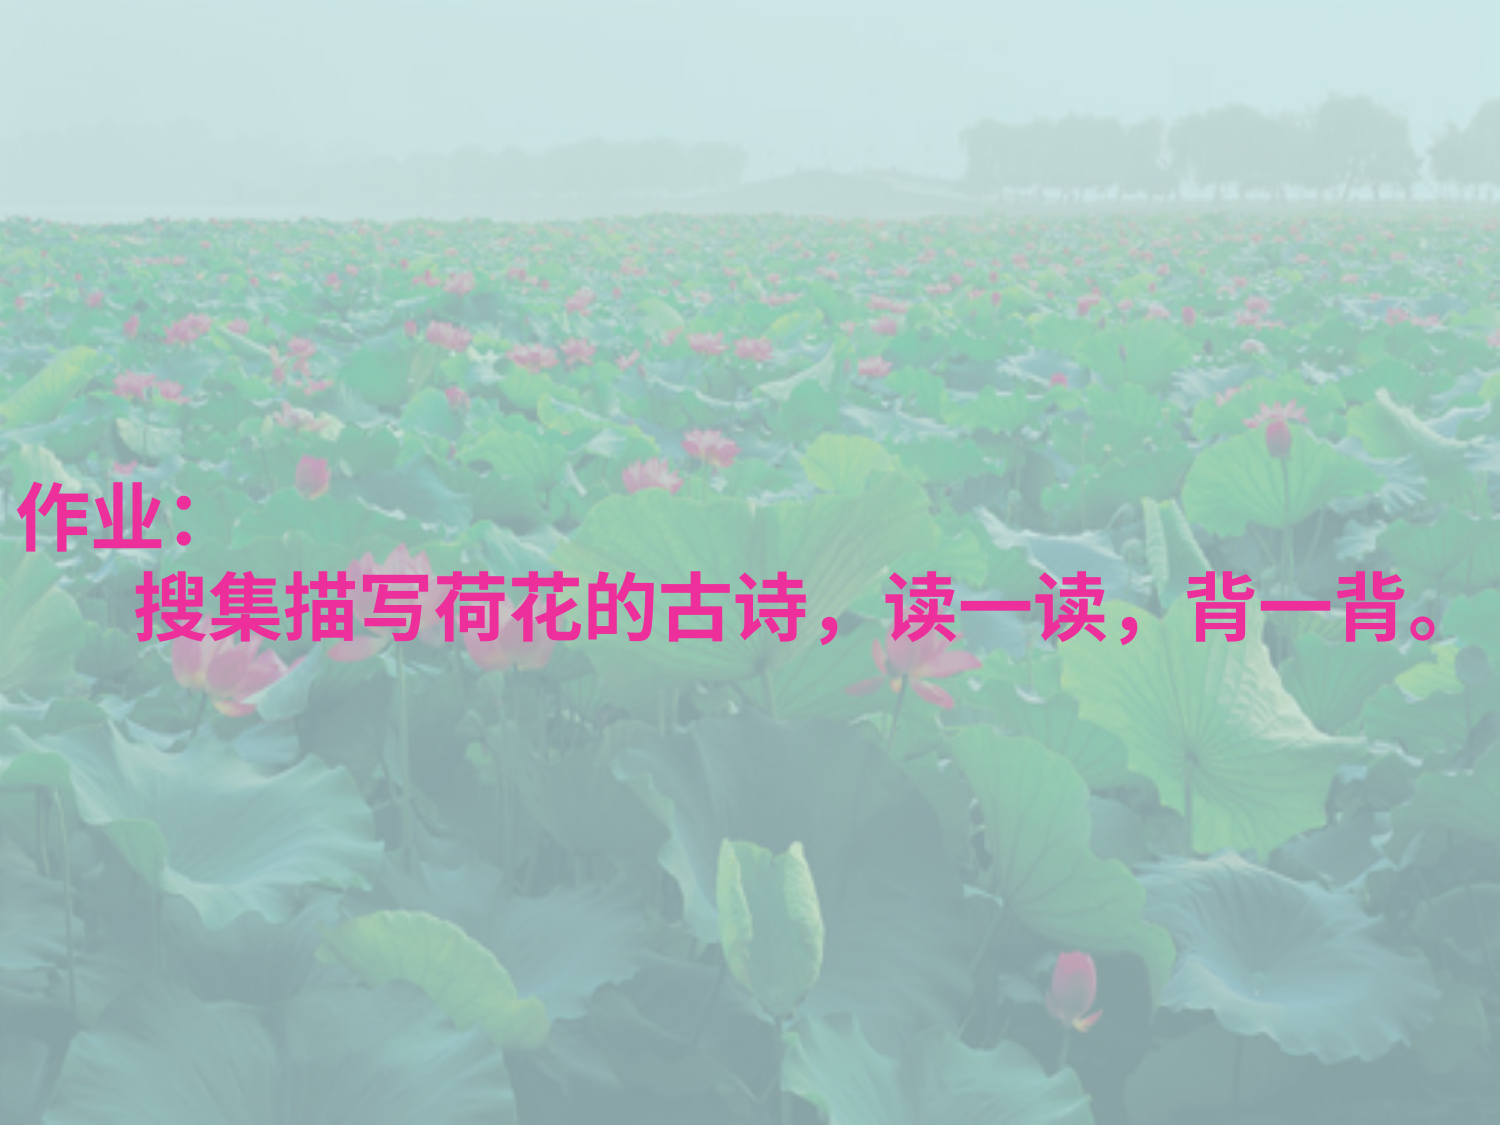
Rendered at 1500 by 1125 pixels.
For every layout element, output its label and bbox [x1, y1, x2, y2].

list [0, 0, 1500, 1125]
